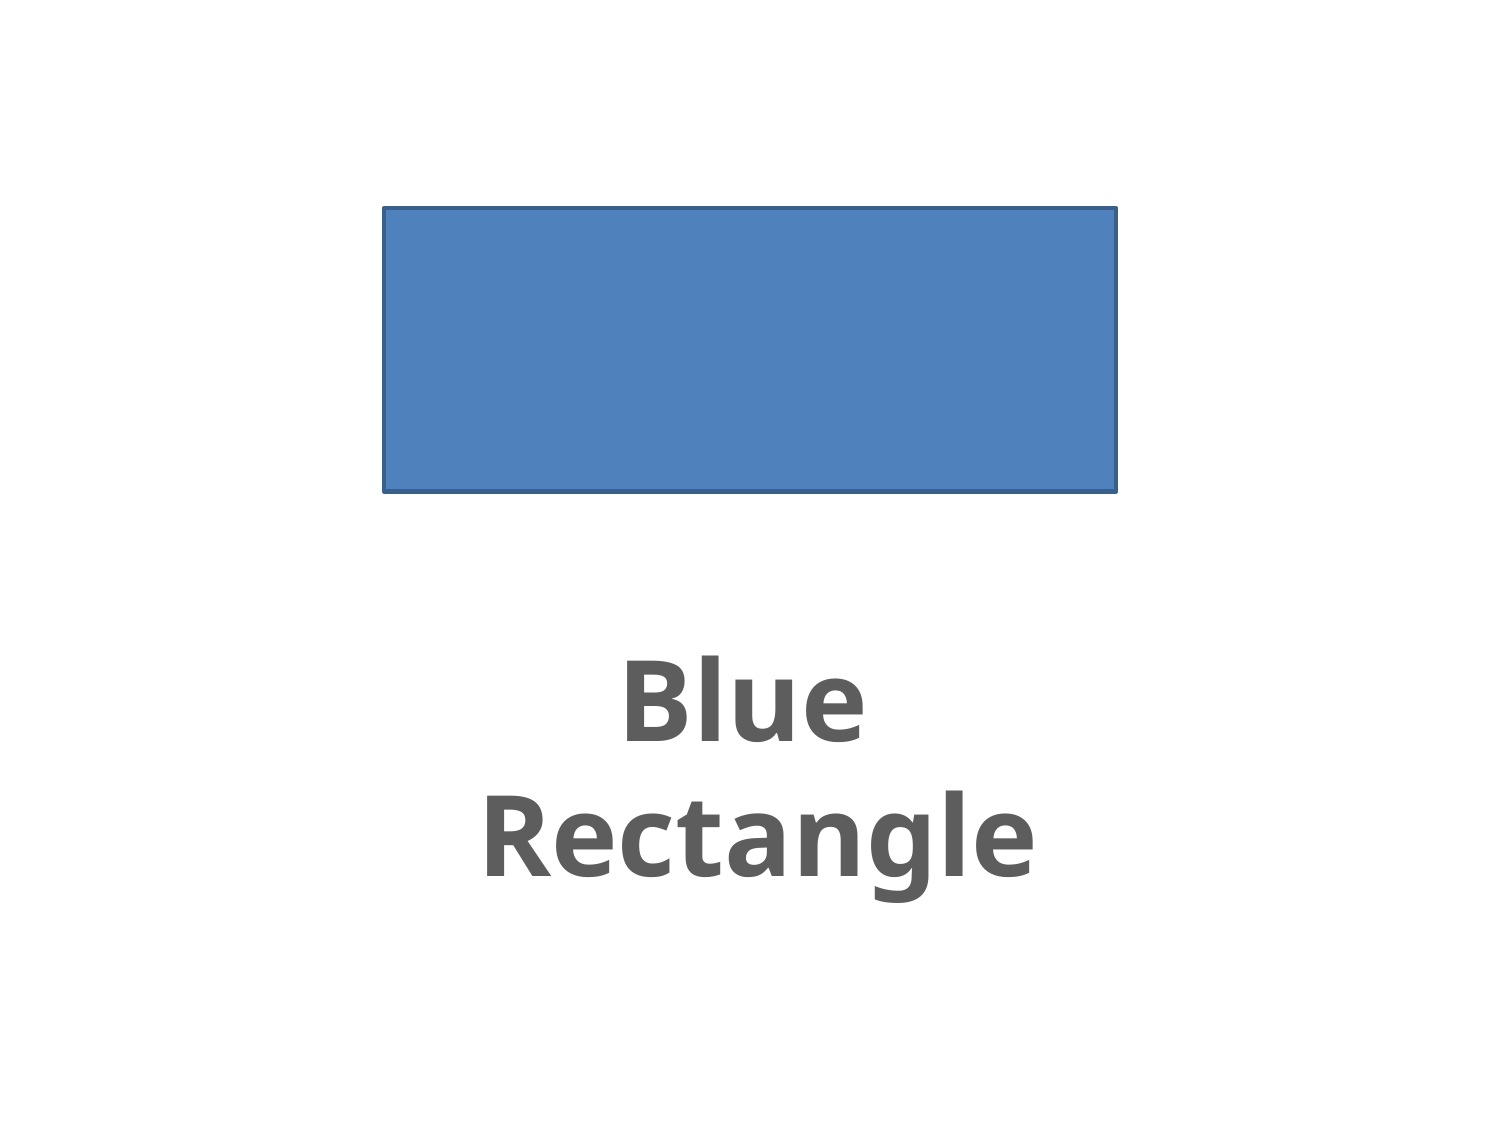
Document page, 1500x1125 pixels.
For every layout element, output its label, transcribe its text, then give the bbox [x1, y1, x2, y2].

text_box [382, 206, 1118, 494]
text_box Blue Rectangle [462, 621, 1054, 907]
